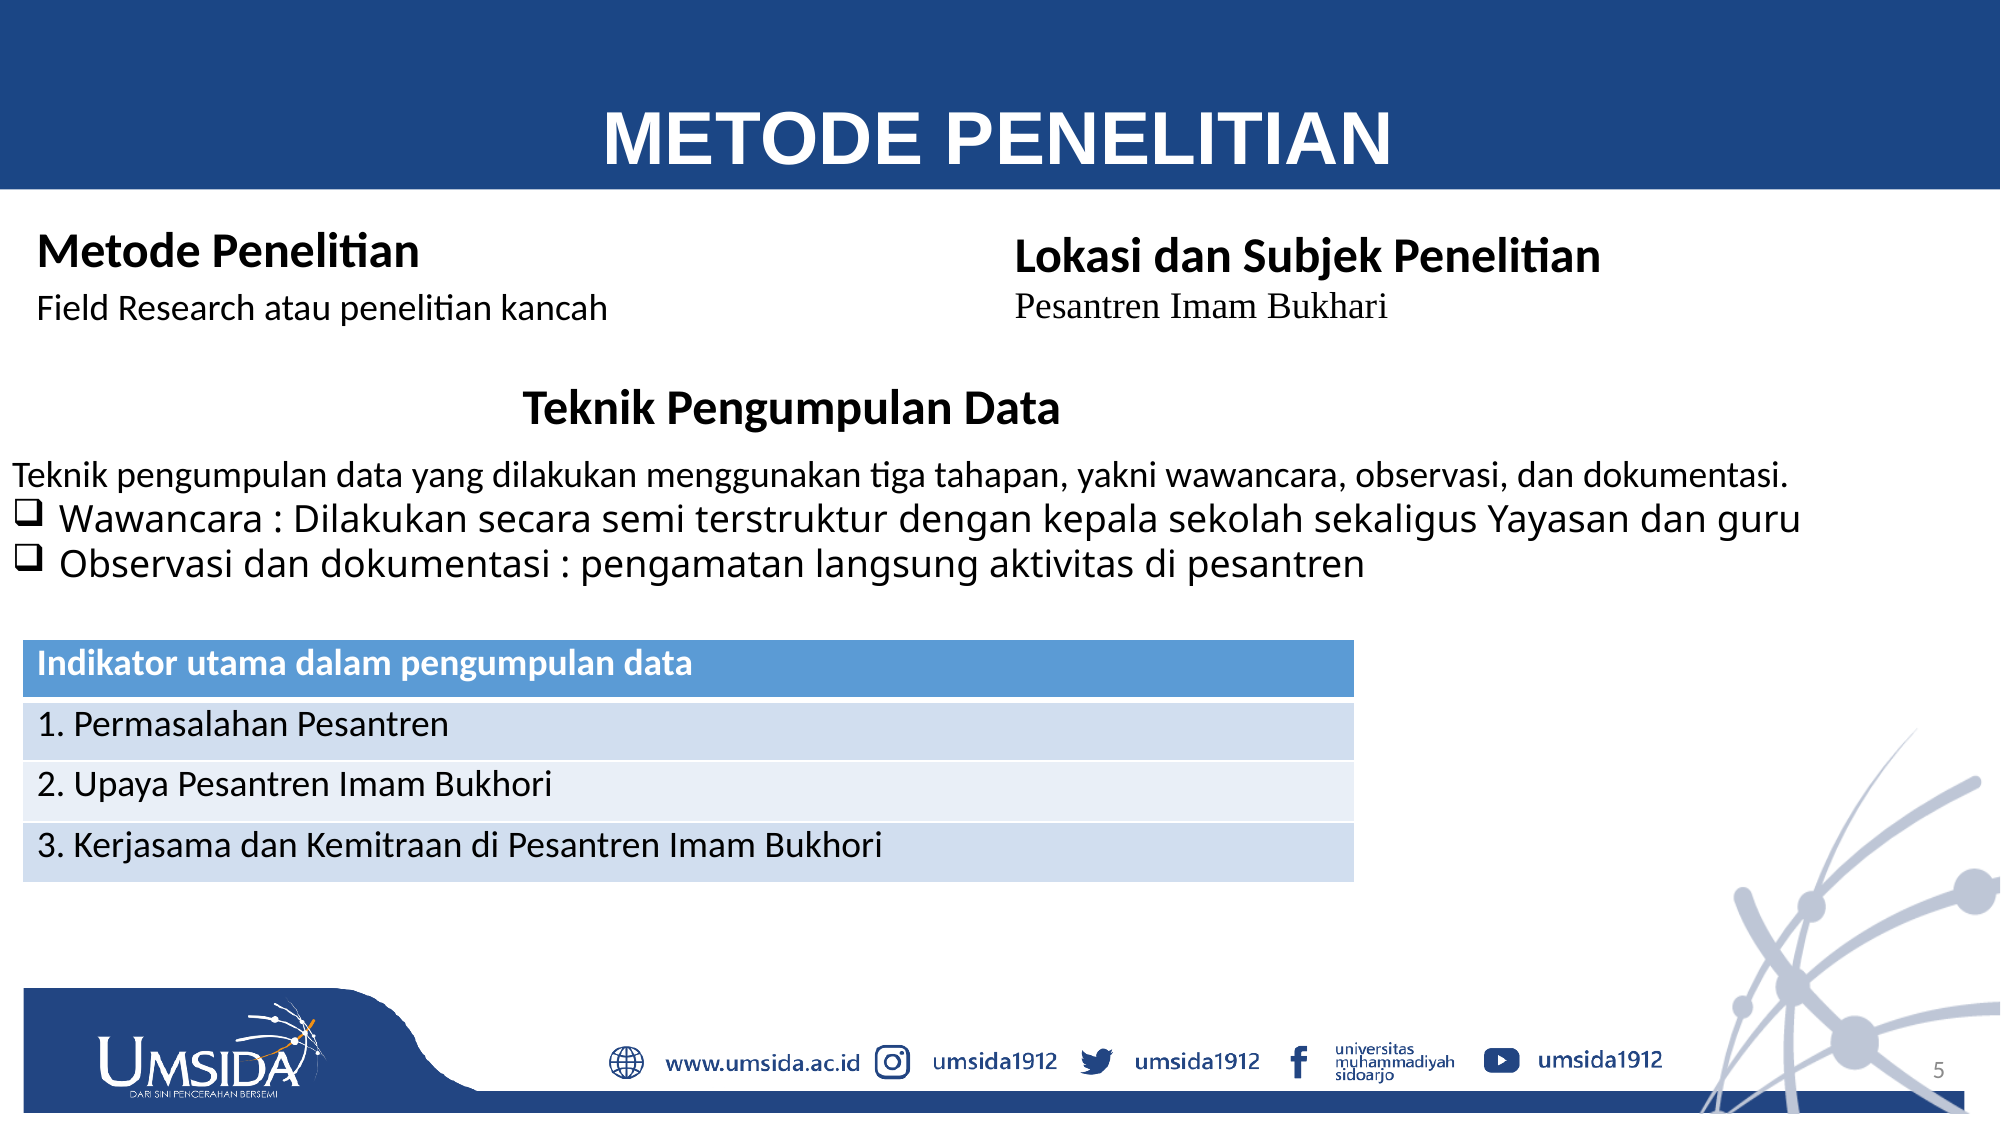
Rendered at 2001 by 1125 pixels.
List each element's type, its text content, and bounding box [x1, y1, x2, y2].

table_header Indikator utama dalam pengumpulan data [23, 640, 1354, 697]
picture [23, 190, 1965, 1113]
table_cell 2. Upaya Pesantren Imam Bukhori [23, 762, 1354, 821]
text_box Metode Penelitian [21, 209, 508, 275]
table_cell 3. Kerjasama dan Kemitraan di Pesantren Imam Bukhori [23, 823, 1354, 882]
text_box Pesantren Imam Bukhari [999, 273, 1428, 334]
text_box Teknik Pengumpulan Data [507, 367, 1121, 442]
text_box Teknik pengumpulan data yang dilakukan menggunakan tiga tahapan, yakni wawancara, observasi, dan dokumentasi. Wawancara : Dilakukan secara semi terstruktur dengan kepala sekolah sekaligus Yayasan dan guru Observasi dan dokumentasi : pengamatan langsung aktivitas di pesantren [0, 442, 1908, 683]
text_box METODE PENELITIAN [0, 0, 2000, 190]
table_cell 1. Permasalahan Pesantren [23, 703, 1354, 760]
text_box Field Research atau penelitian kancah [21, 275, 656, 336]
text_box Lokasi dan Subjek Penelitian [999, 214, 1634, 290]
